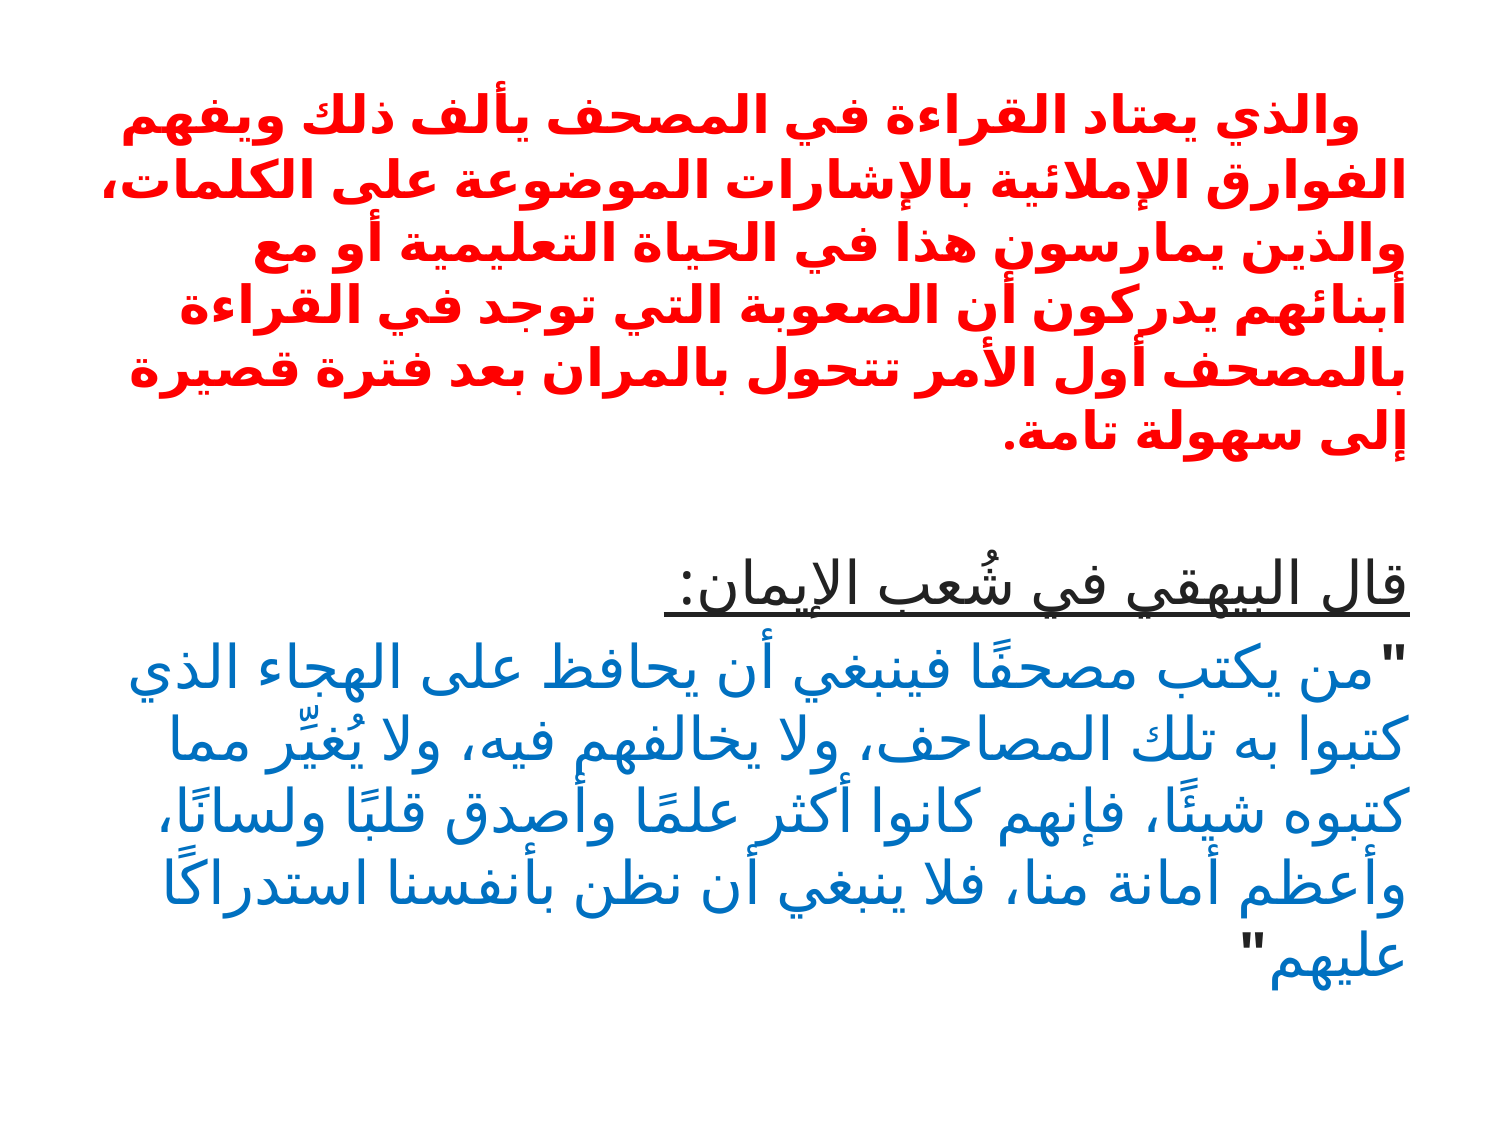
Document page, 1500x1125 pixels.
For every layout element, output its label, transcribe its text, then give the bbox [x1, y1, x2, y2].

list والذي يعتاد القراءة في المصحف يألف ذلك ويفهم الفوارق الإملائية بالإشارات الموضوعة على الكلمات، والذين يمارسون هذا في الحياة التعليمية أو مع أبنائهم يدركون أن الصعوبة التي توجد في القراءة بالمصحف أول الأمر تتحول بالمران بعد فترة قصيرة إلى سهولة تامة. قال البيهقي في شُعب الإيمان: "من يكتب مصحفًا فينبغي أن يحافظ على الهجاء الذي كتبوا به تلك المصاحف، ولا يخالفهم فيه، ولا يُغيِّر مما كتبوه شيئًا، فإنهم كانوا أكثر علمًا وأصدق قلبًا ولسانًا، وأعظم أمانة منا، فلا ينبغي أن نظن بأنفسنا استدراكًا عليهم" [75, 66, 1425, 1005]
